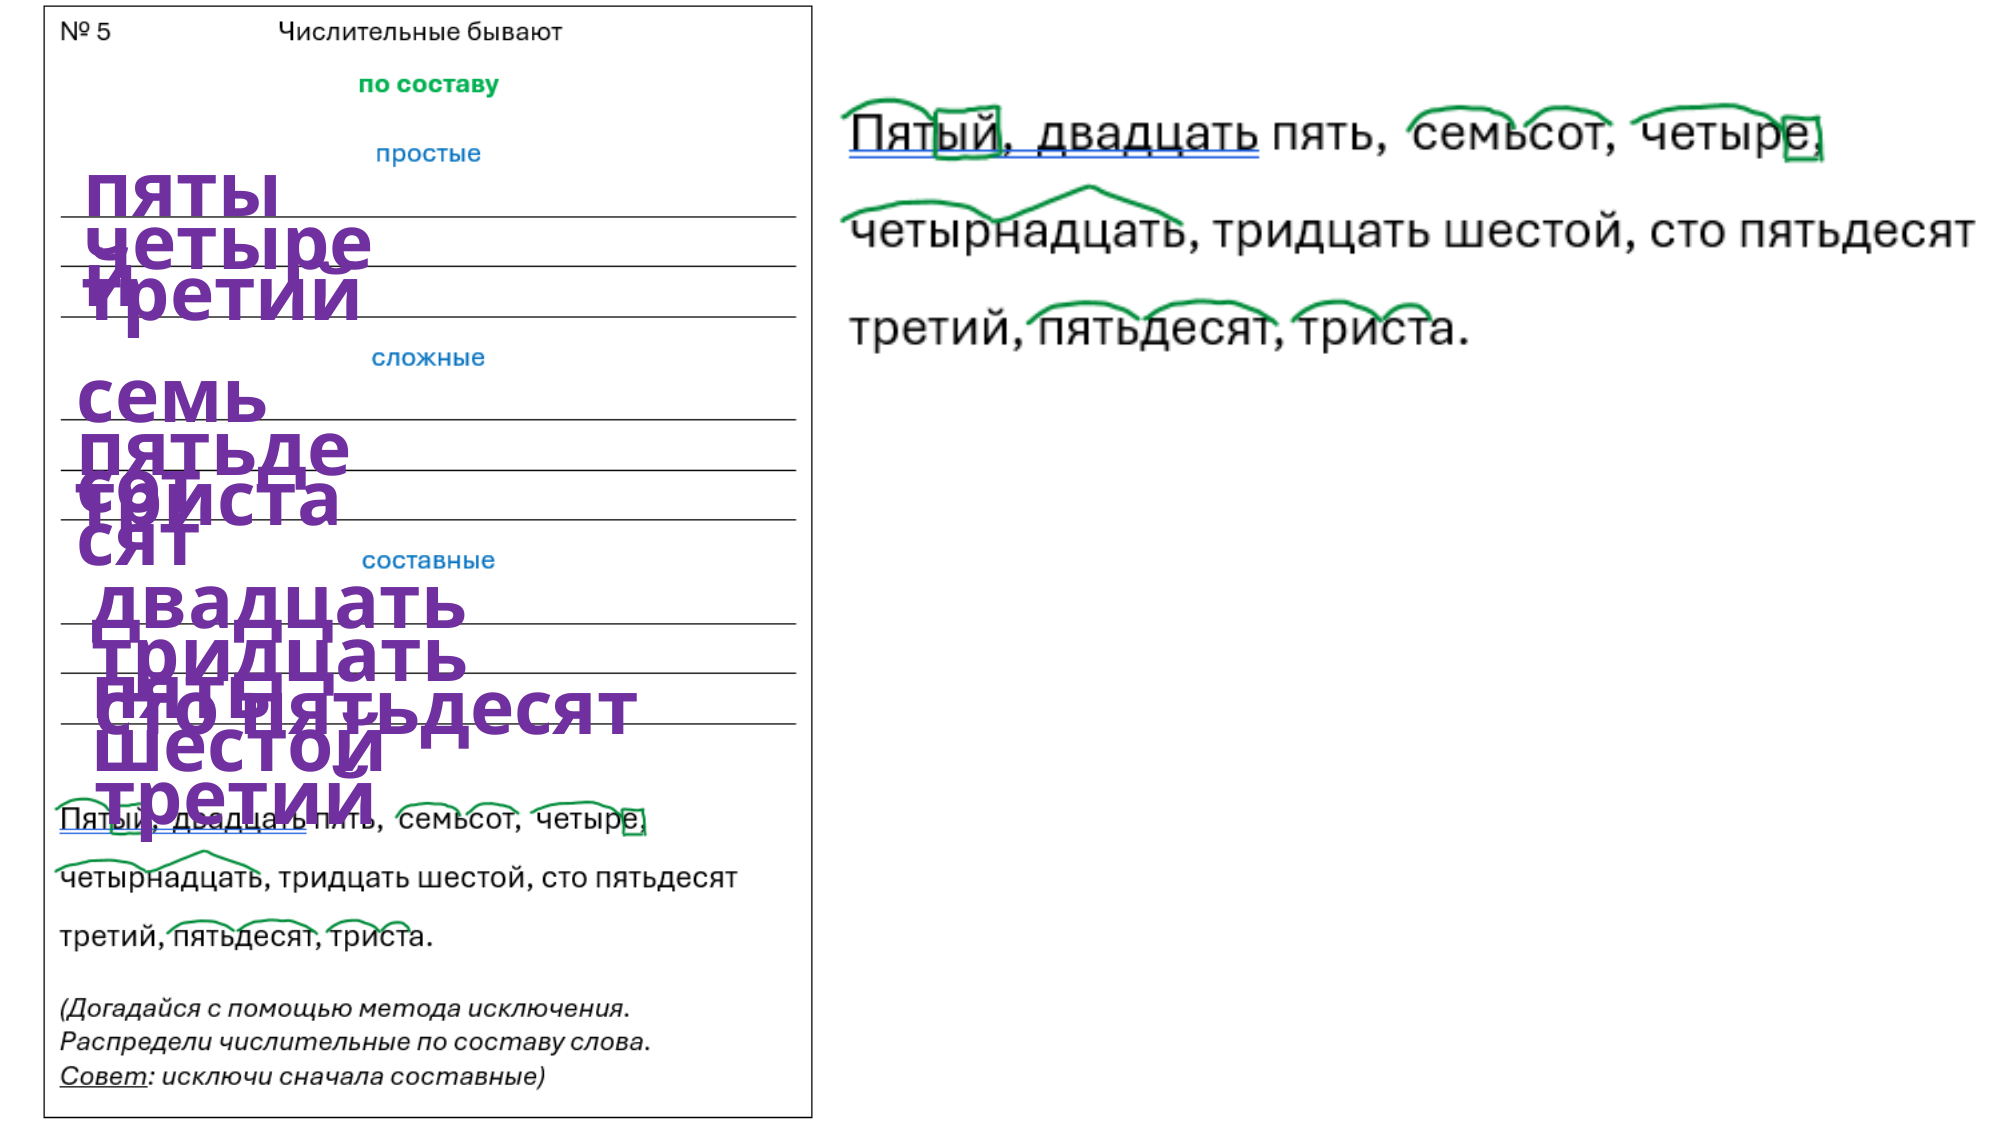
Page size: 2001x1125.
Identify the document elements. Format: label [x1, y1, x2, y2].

picture [838, 27, 2001, 394]
picture [37, 0, 818, 1125]
